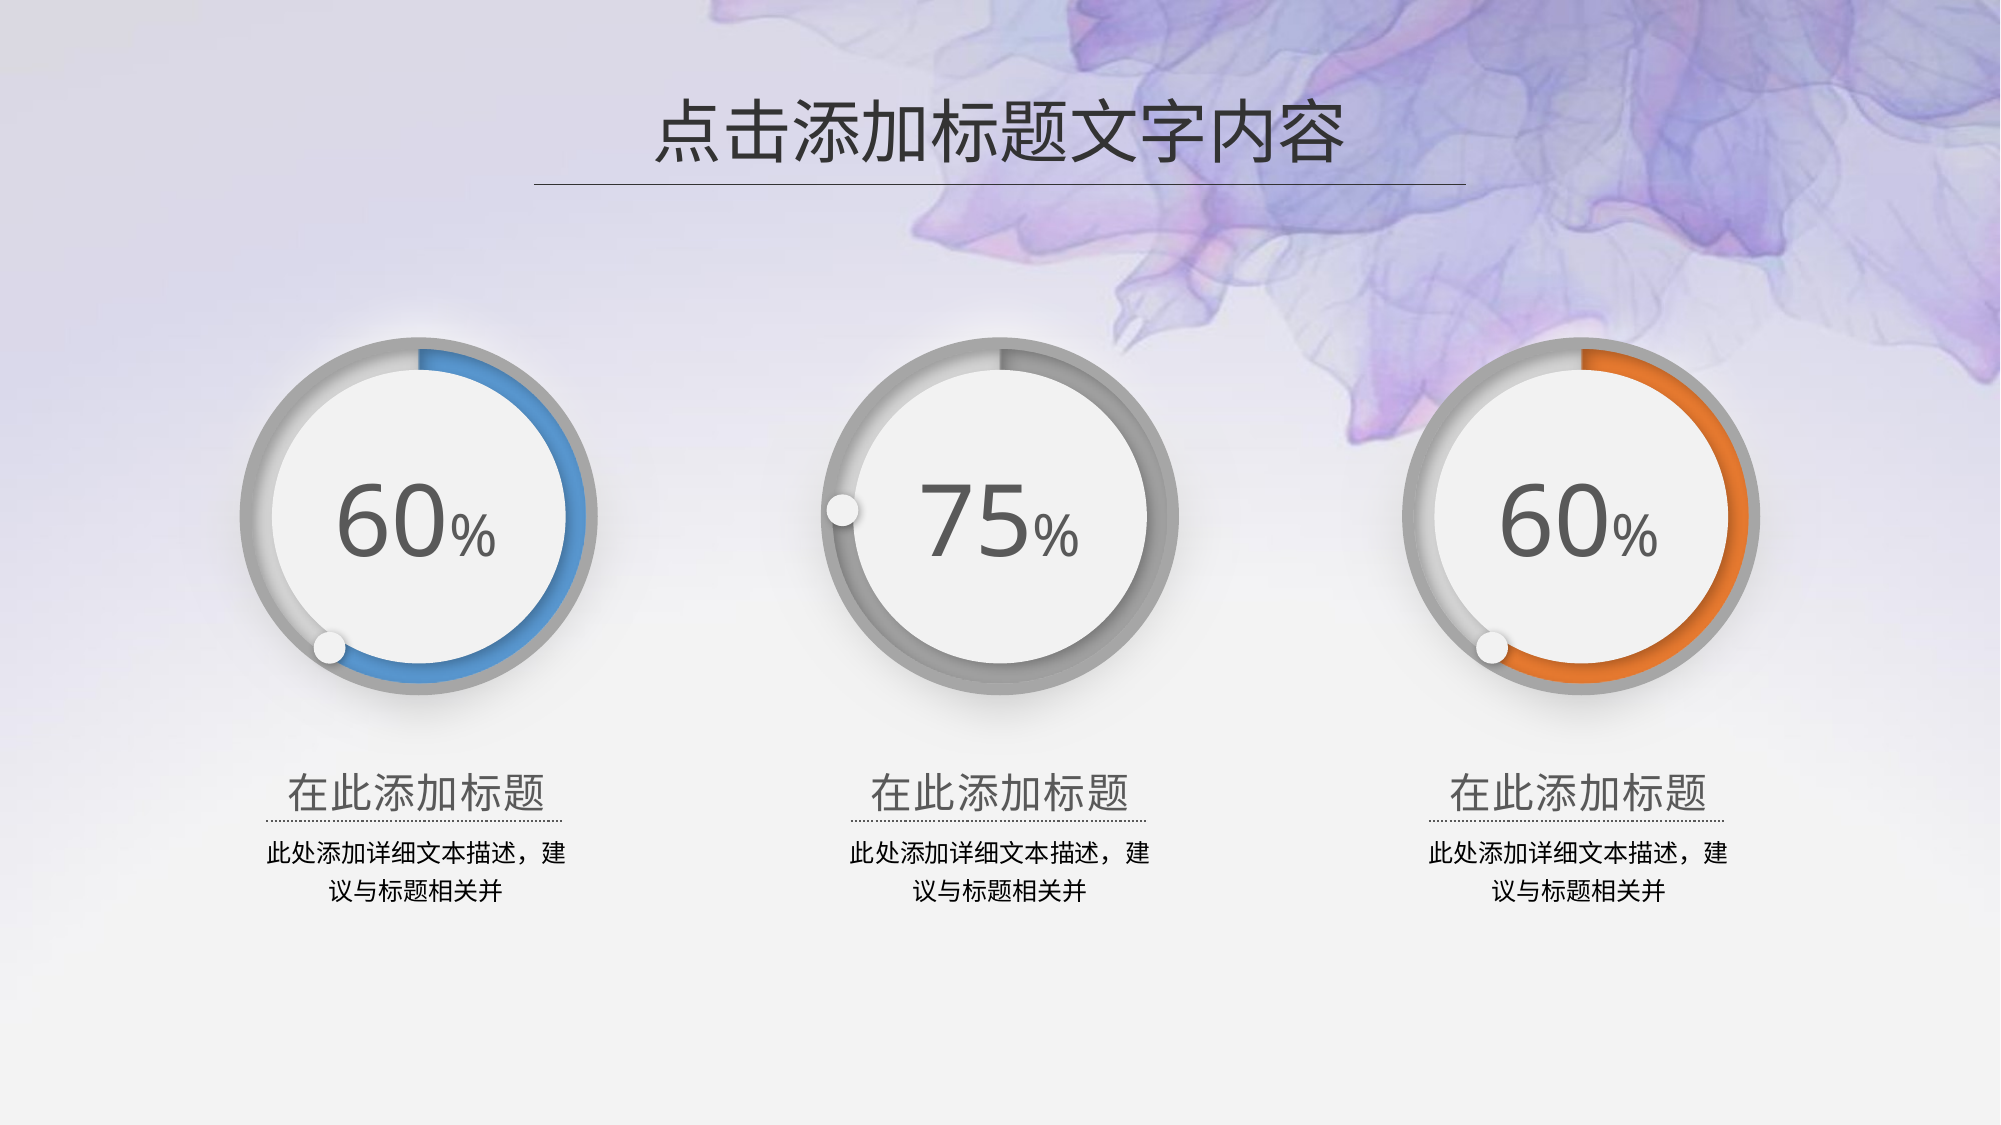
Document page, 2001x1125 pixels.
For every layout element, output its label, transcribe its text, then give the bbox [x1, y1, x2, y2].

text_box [1408, 758, 1749, 914]
picture [0, 0, 2001, 1125]
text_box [753, 269, 1247, 763]
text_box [829, 758, 1171, 914]
text_box 点击添加标题文字内容 [629, 80, 1370, 179]
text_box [246, 758, 587, 914]
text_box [1334, 269, 1829, 763]
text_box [171, 269, 666, 763]
